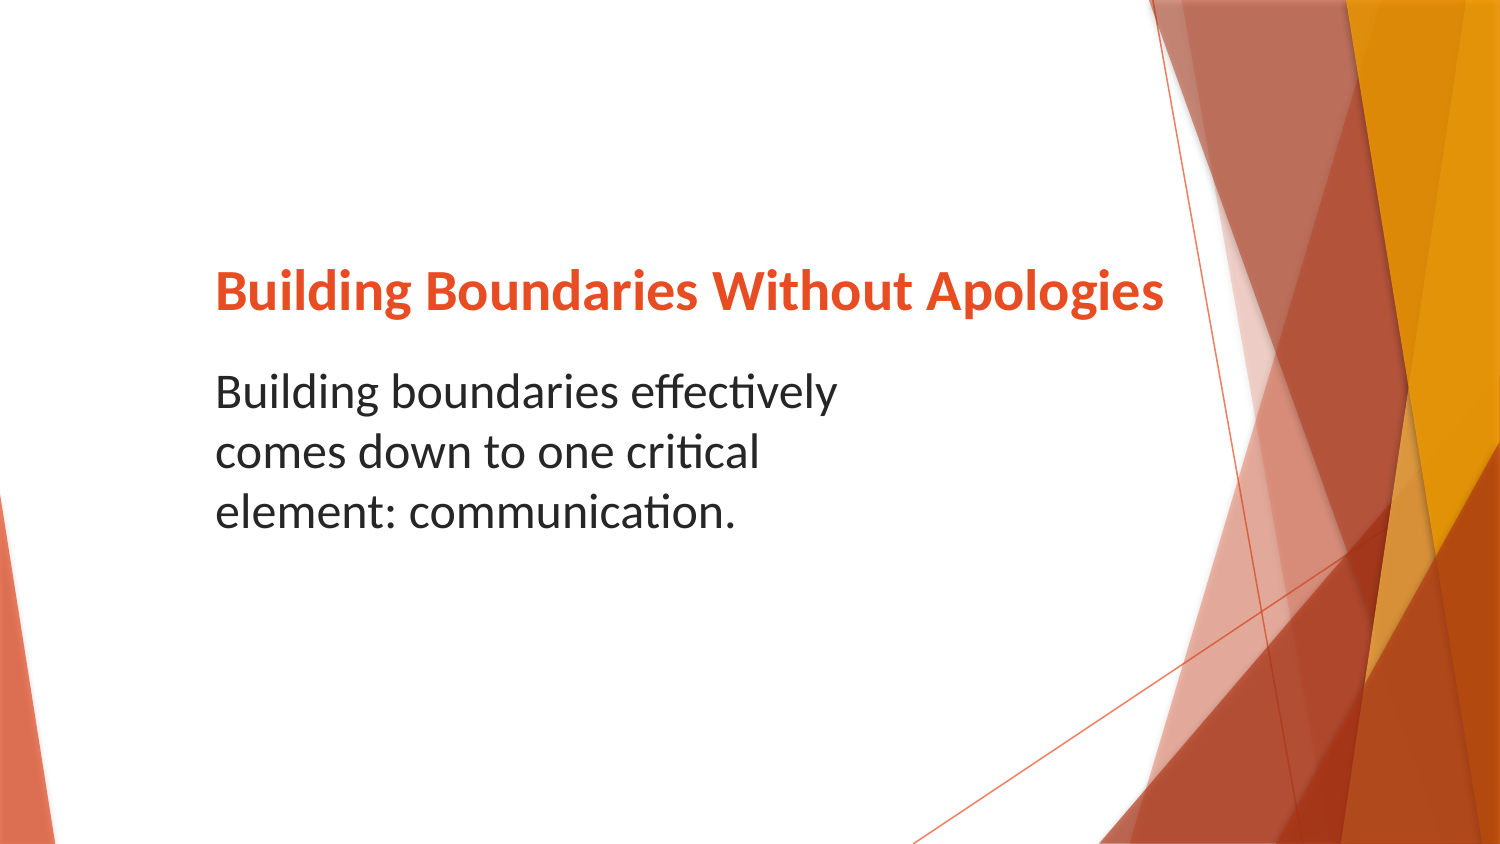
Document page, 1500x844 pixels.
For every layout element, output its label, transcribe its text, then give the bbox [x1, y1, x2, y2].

title Building Boundaries Without Apologies [200, 244, 1258, 344]
list Building boundaries effectively comes down to one critical element: communication. [200, 351, 892, 777]
